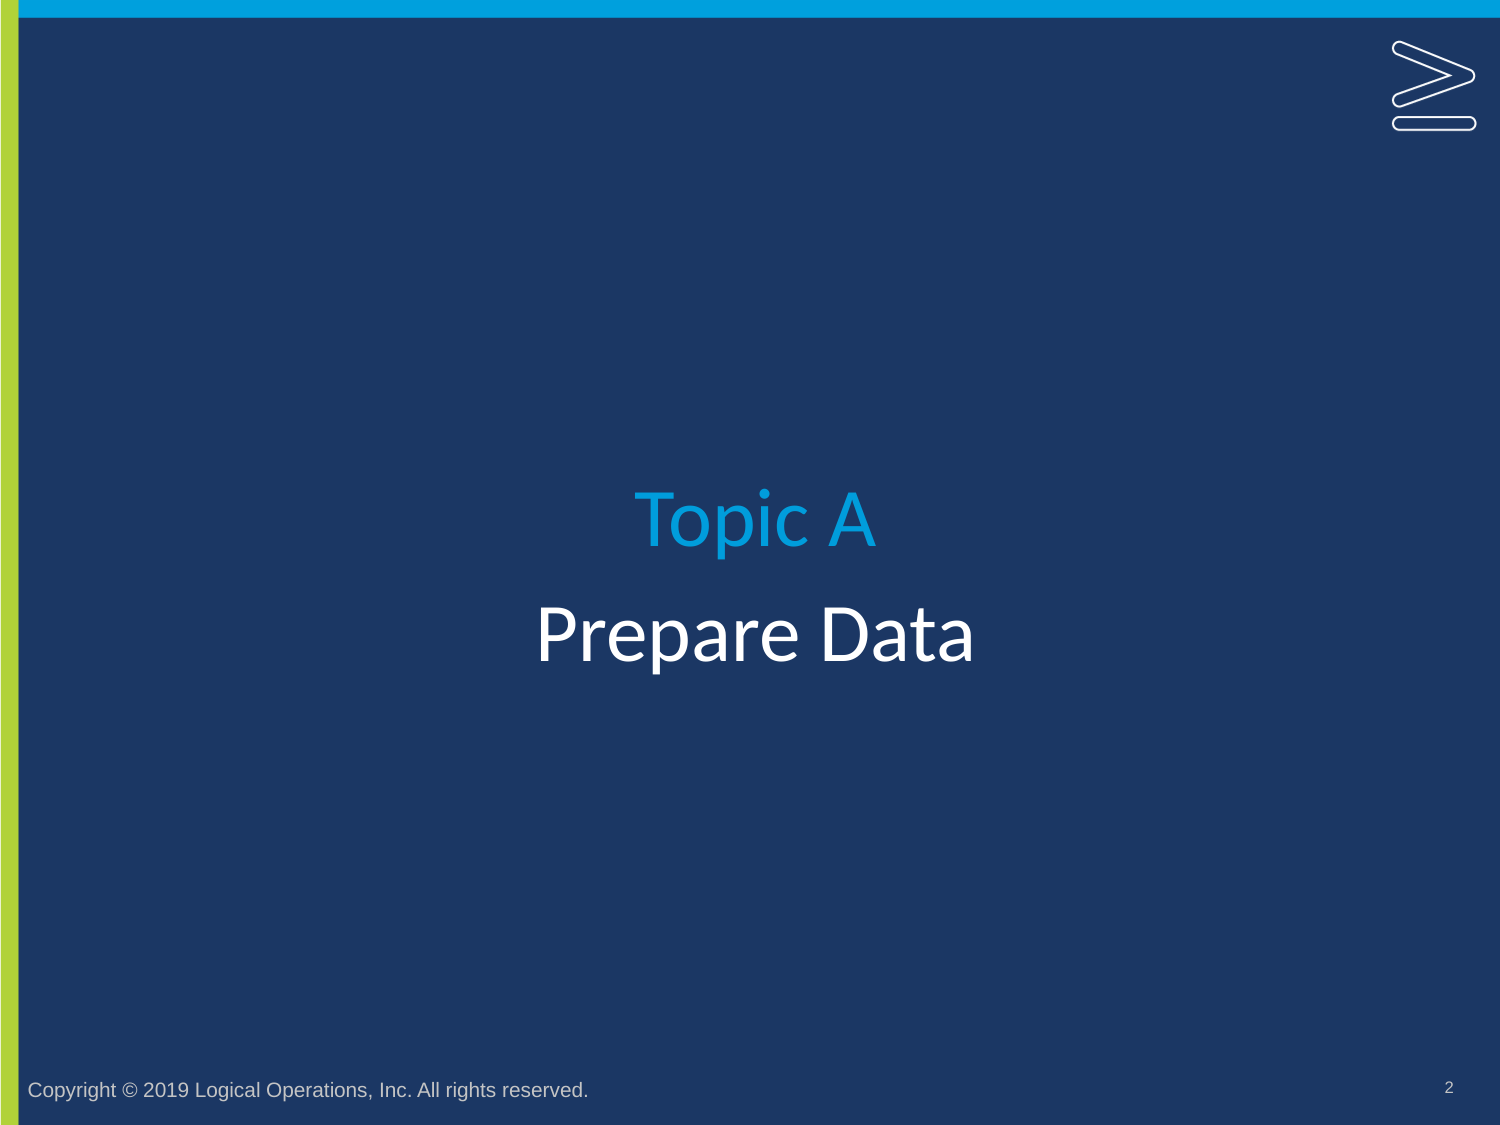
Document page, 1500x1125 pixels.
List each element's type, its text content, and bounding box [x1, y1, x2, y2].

title Prepare Data [118, 571, 1394, 795]
picture [0, 0, 1500, 1125]
slide_number 2 [1118, 1057, 1469, 1118]
list Topic A [118, 324, 1394, 571]
